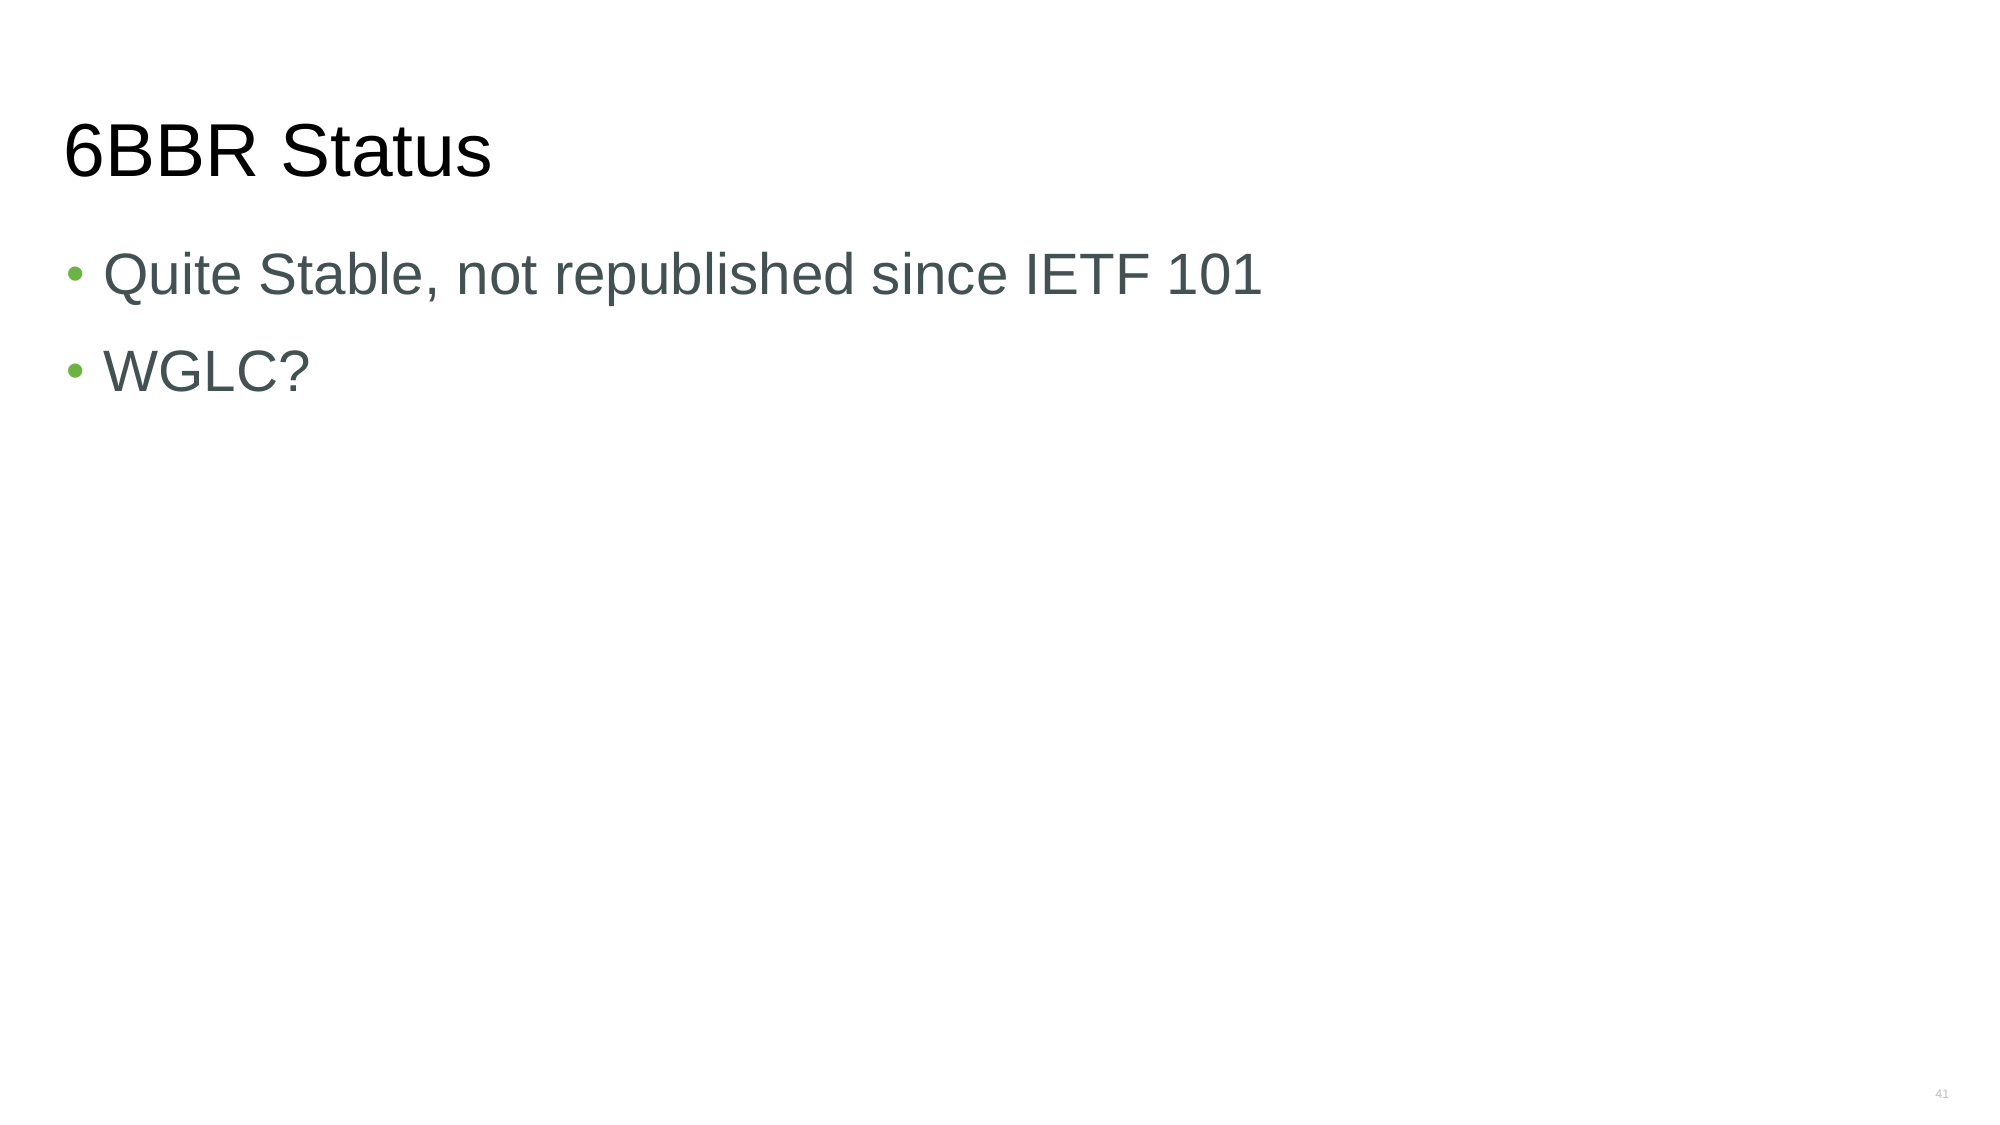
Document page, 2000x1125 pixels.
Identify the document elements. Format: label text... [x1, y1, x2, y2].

title 6BBR Status [50, 70, 1927, 209]
list Quite Stable, not republished since IETF 101 WGLC? [51, 233, 1926, 1035]
